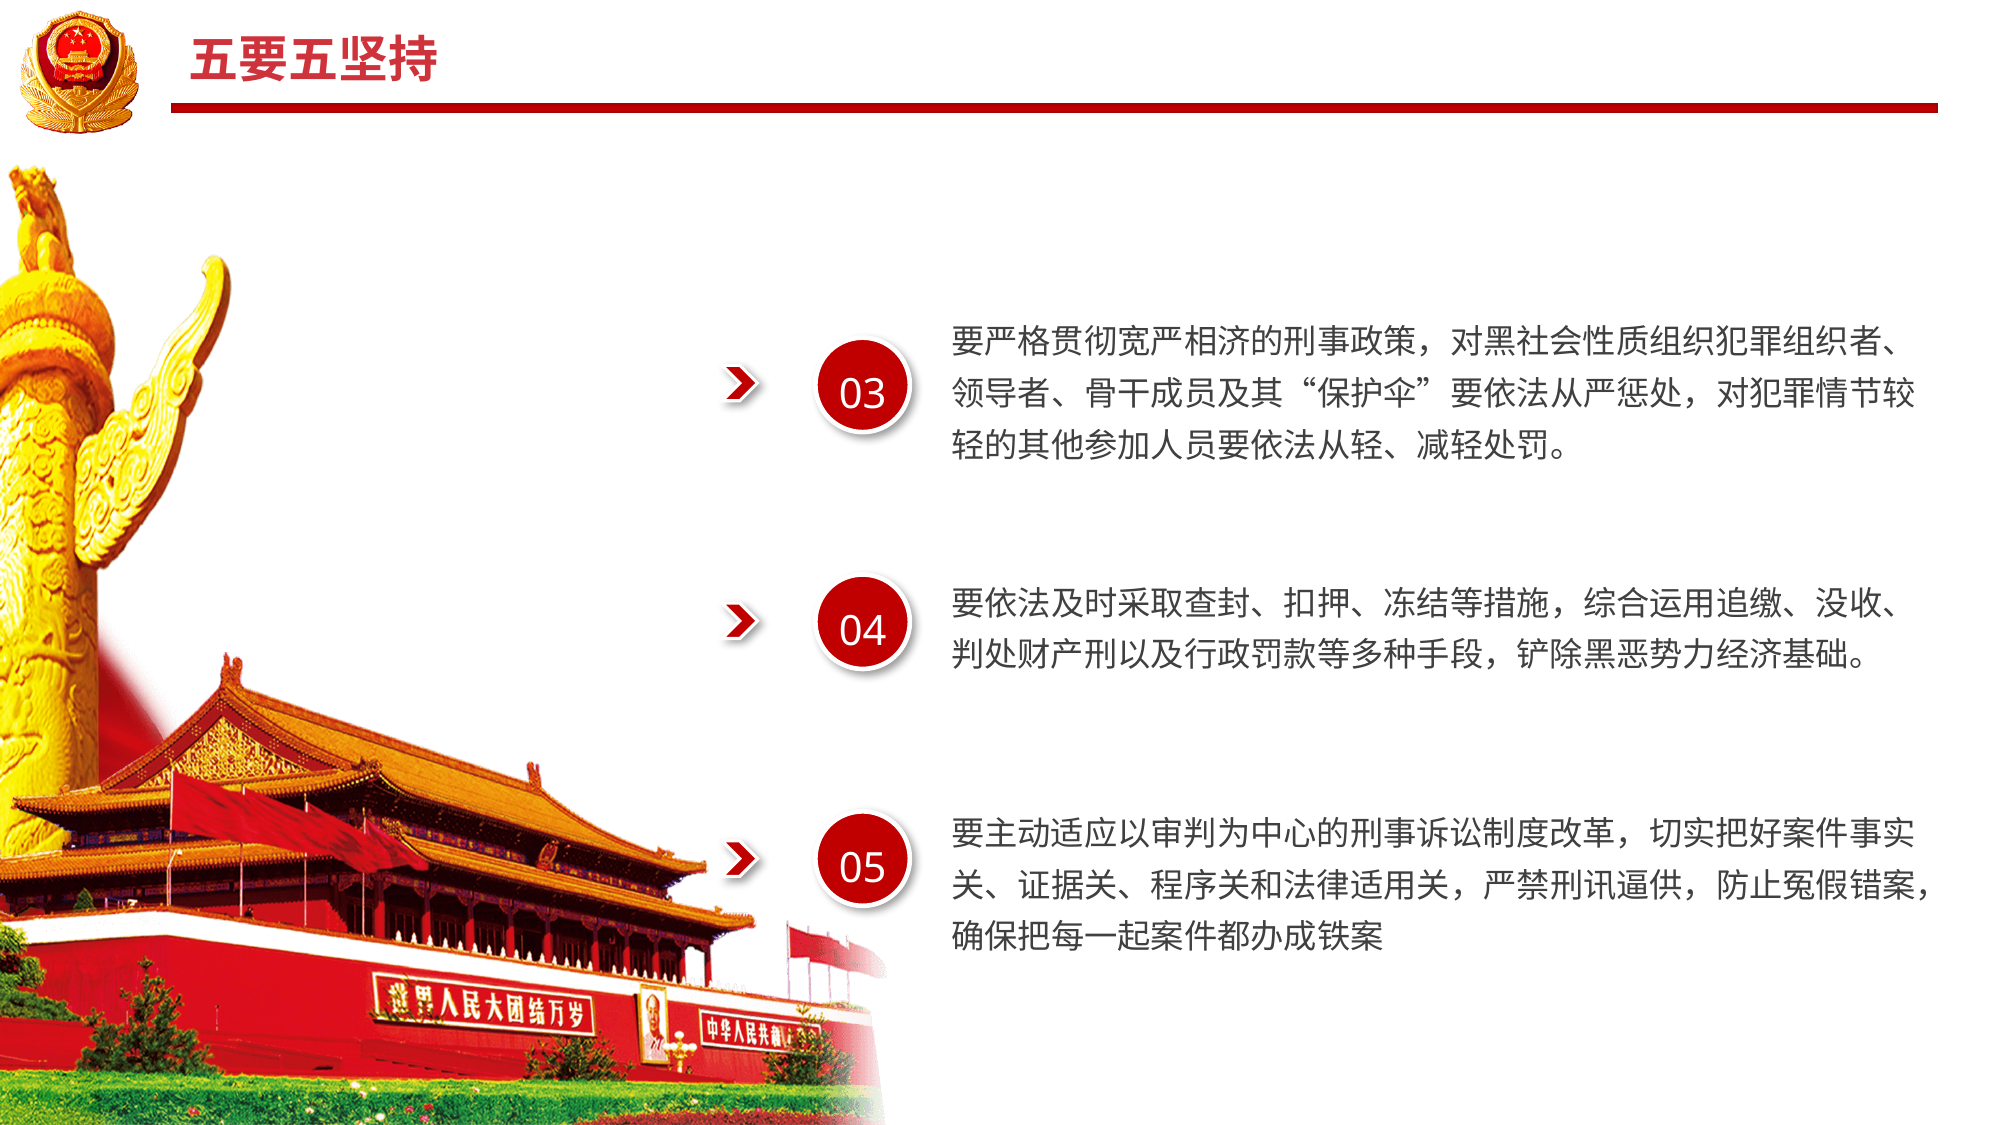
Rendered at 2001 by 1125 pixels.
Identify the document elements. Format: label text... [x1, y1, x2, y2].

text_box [815, 334, 943, 433]
text_box 要依法及时采取查封、扣押、冻结等措施，综合运用追缴、没收、判处财产刑以及行政罚款等多种手段，铲除黑恶势力经济基础。 [936, 562, 1937, 681]
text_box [815, 571, 943, 670]
text_box [719, 364, 759, 402]
text_box 要主动适应以审判为中心的刑事诉讼制度改革，切实把好案件事实关、证据关、程序关和法律适用关，严禁刑讯逼供，防止冤假错案，确保把每一起案件都办成铁案 [936, 792, 1937, 963]
text_box [719, 602, 759, 640]
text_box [815, 808, 943, 906]
picture [19, 10, 139, 134]
text_box [171, 103, 1938, 113]
picture [0, 161, 889, 1125]
text_box 五要五坚持 [173, 19, 453, 95]
text_box 要严格贯彻宽严相济的刑事政策，对黑社会性质组织犯罪组织者、领导者、骨干成员及其“保护伞”要依法从严惩处，对犯罪情节较轻的其他参加人员要依法从轻、减轻处罚。 [936, 301, 1937, 472]
